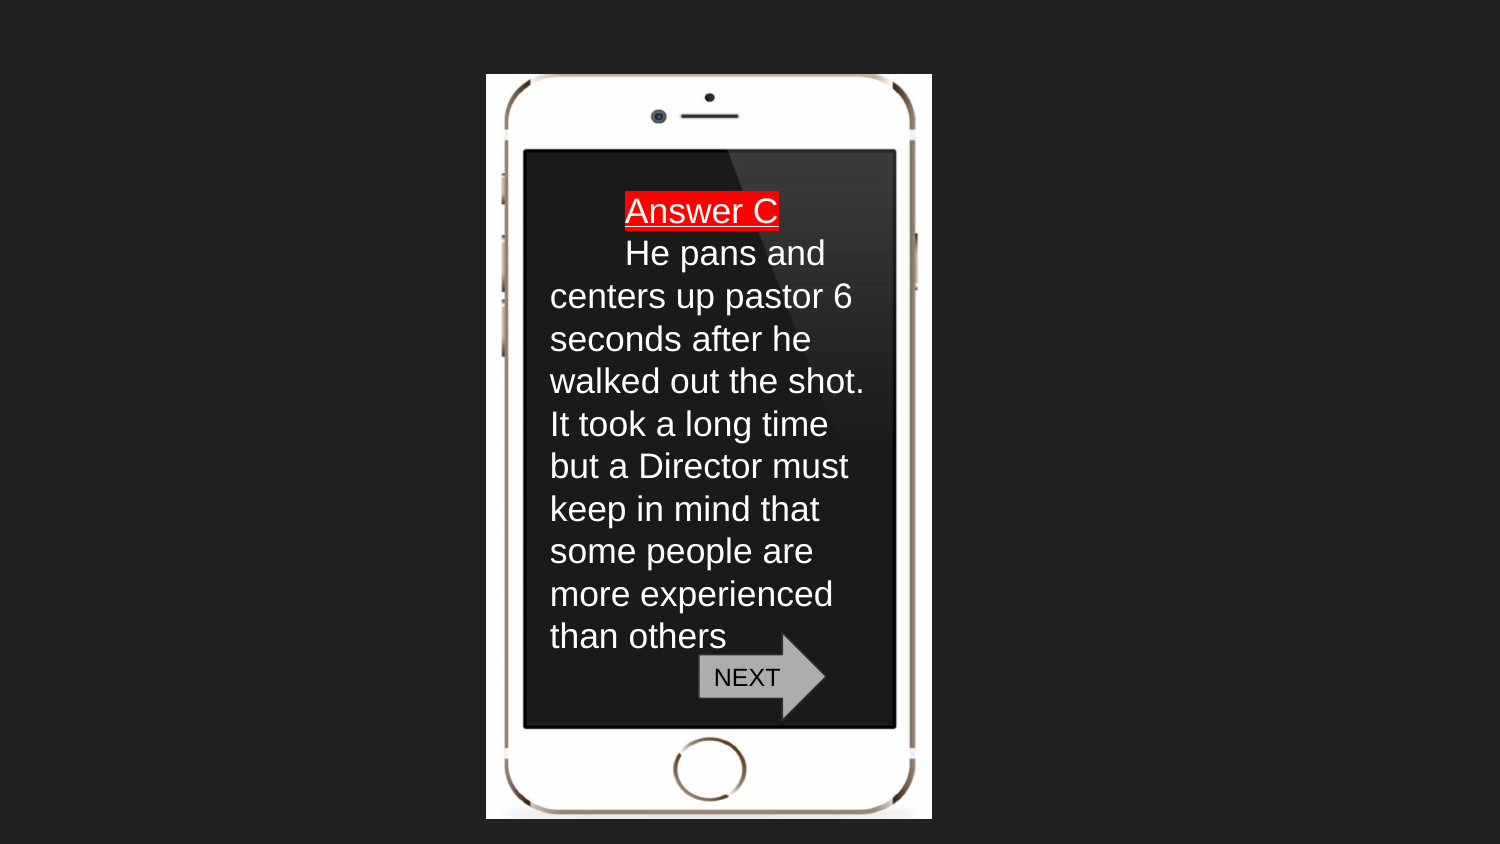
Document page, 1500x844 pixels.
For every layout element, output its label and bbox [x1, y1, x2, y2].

picture [486, 74, 933, 819]
